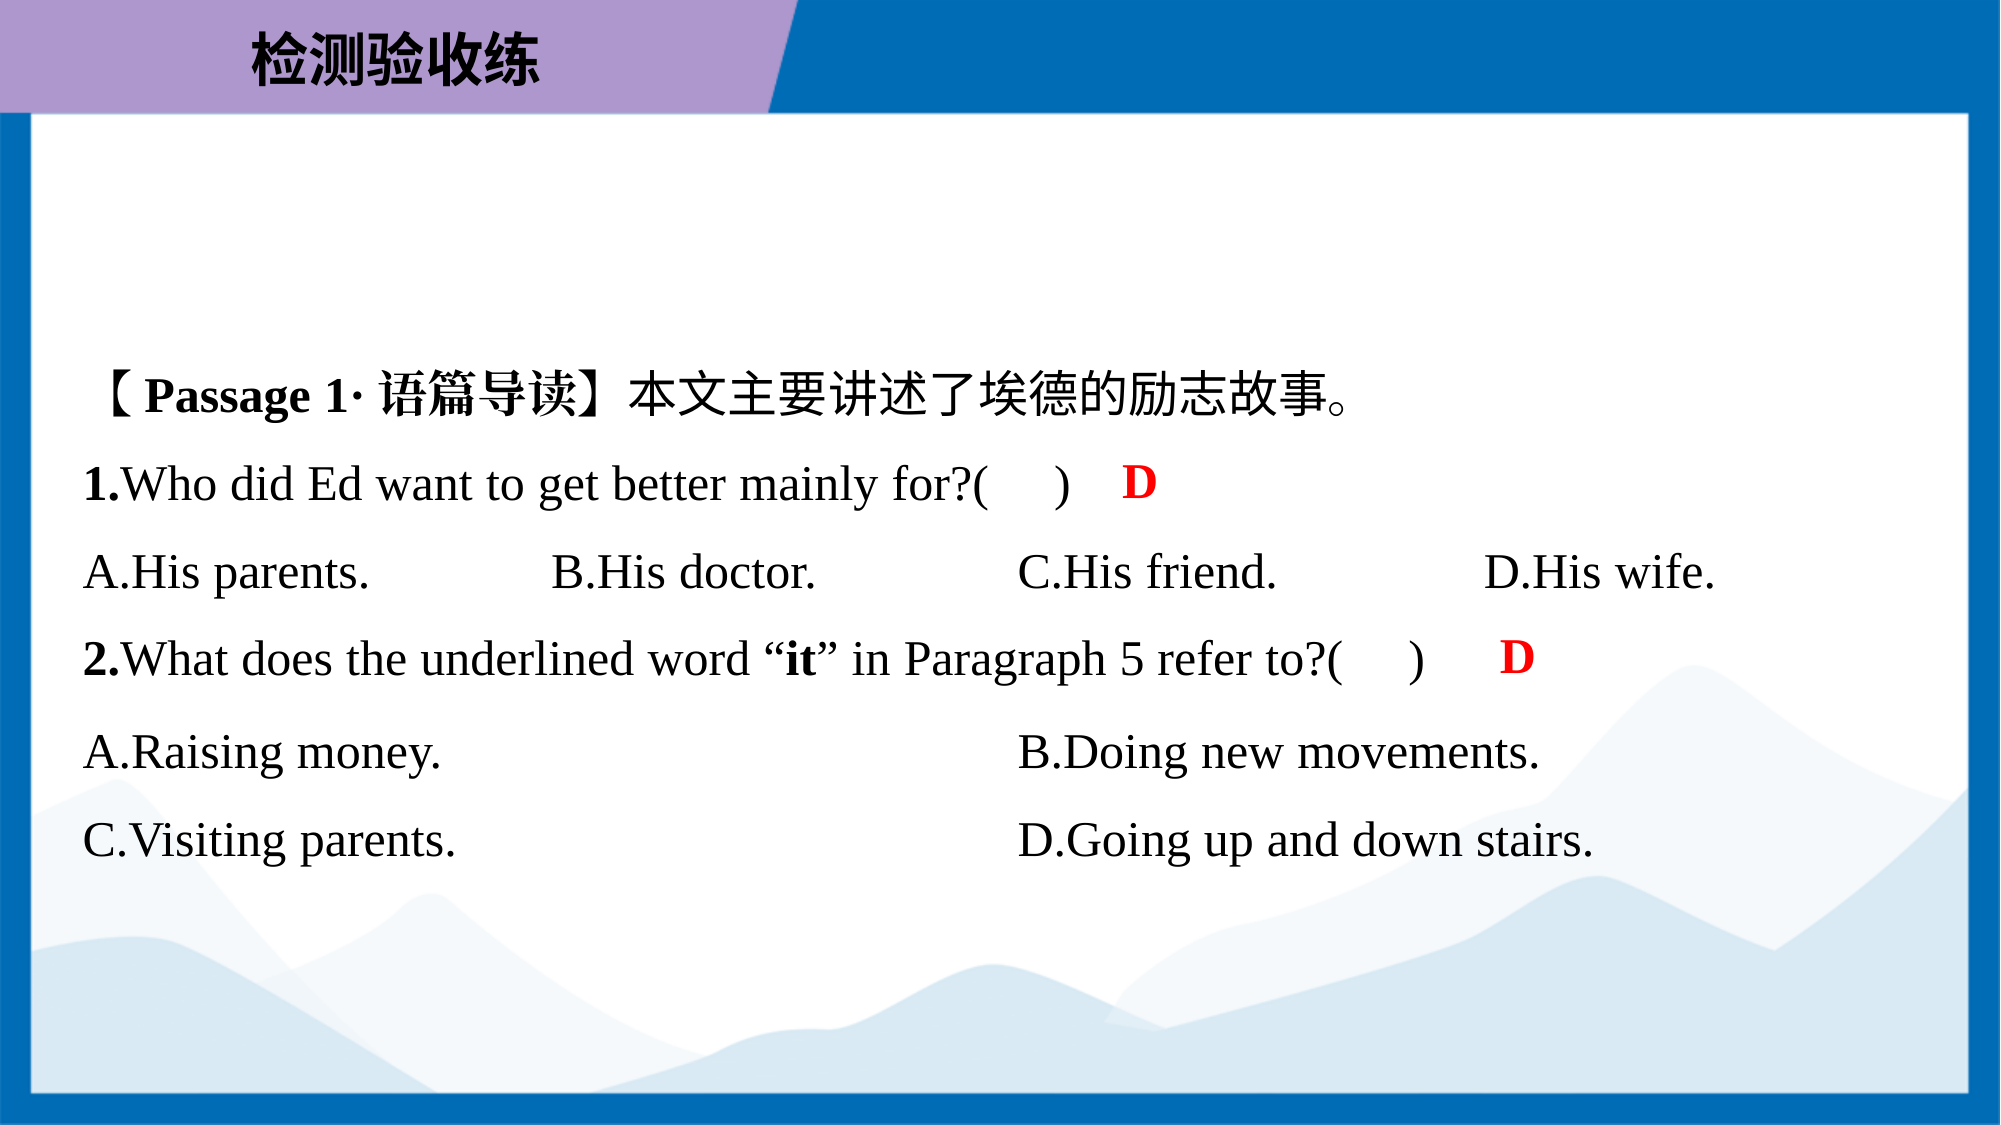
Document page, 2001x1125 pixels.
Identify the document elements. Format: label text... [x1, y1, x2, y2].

text_box D [1103, 421, 1177, 500]
picture [0, 0, 2000, 1125]
text_box D [1481, 596, 1554, 675]
text_box A.Raising money. B.Doing new movements. C.Visiting parents. D.Going up and down stairs. [82, 687, 1917, 857]
text_box 2.What does the underlined word “it” in Paragraph 5 refer to?( ) [82, 598, 1917, 677]
text_box 1.Who did Ed want to get better mainly for?( ) [82, 422, 1917, 501]
text_box 【Passage 1·语篇导读】本文主要讲述了埃德的励志故事。 [82, 335, 1917, 414]
text_box A.His parents. B.His doctor. C.His friend. D.His wife. [82, 510, 1917, 589]
